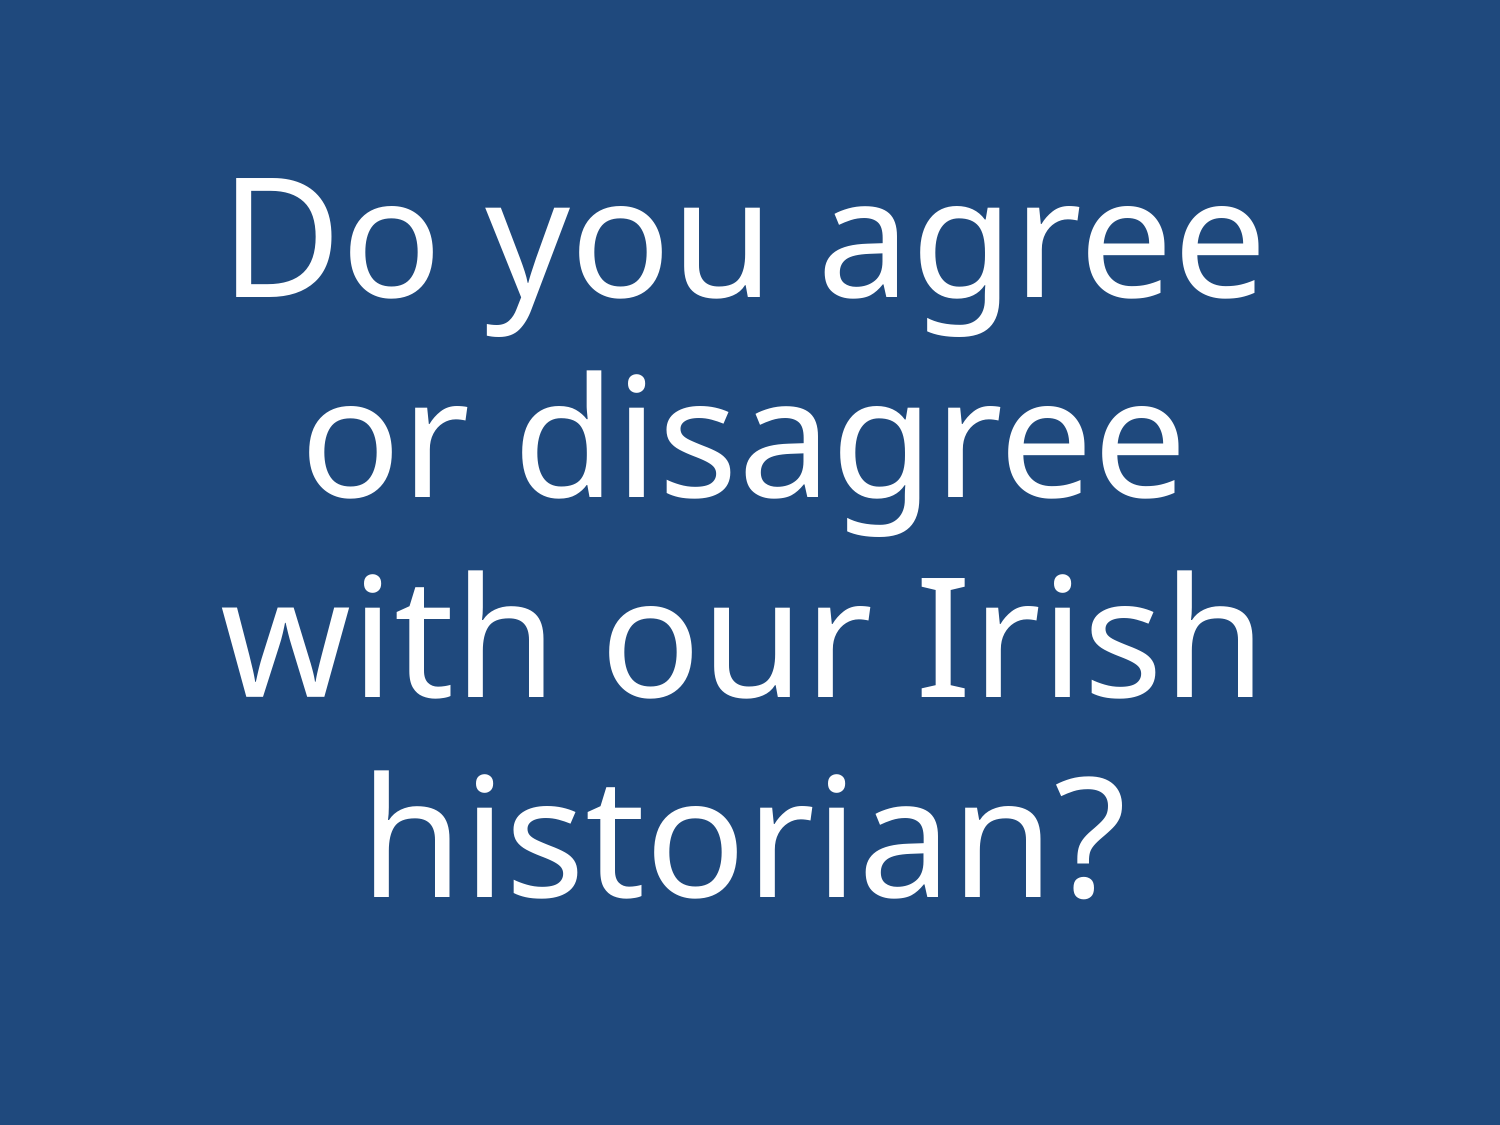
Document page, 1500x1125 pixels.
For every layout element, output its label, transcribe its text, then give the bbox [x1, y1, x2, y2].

text_box Do you agree or disagree with our Irish historian? [182, 123, 1306, 938]
